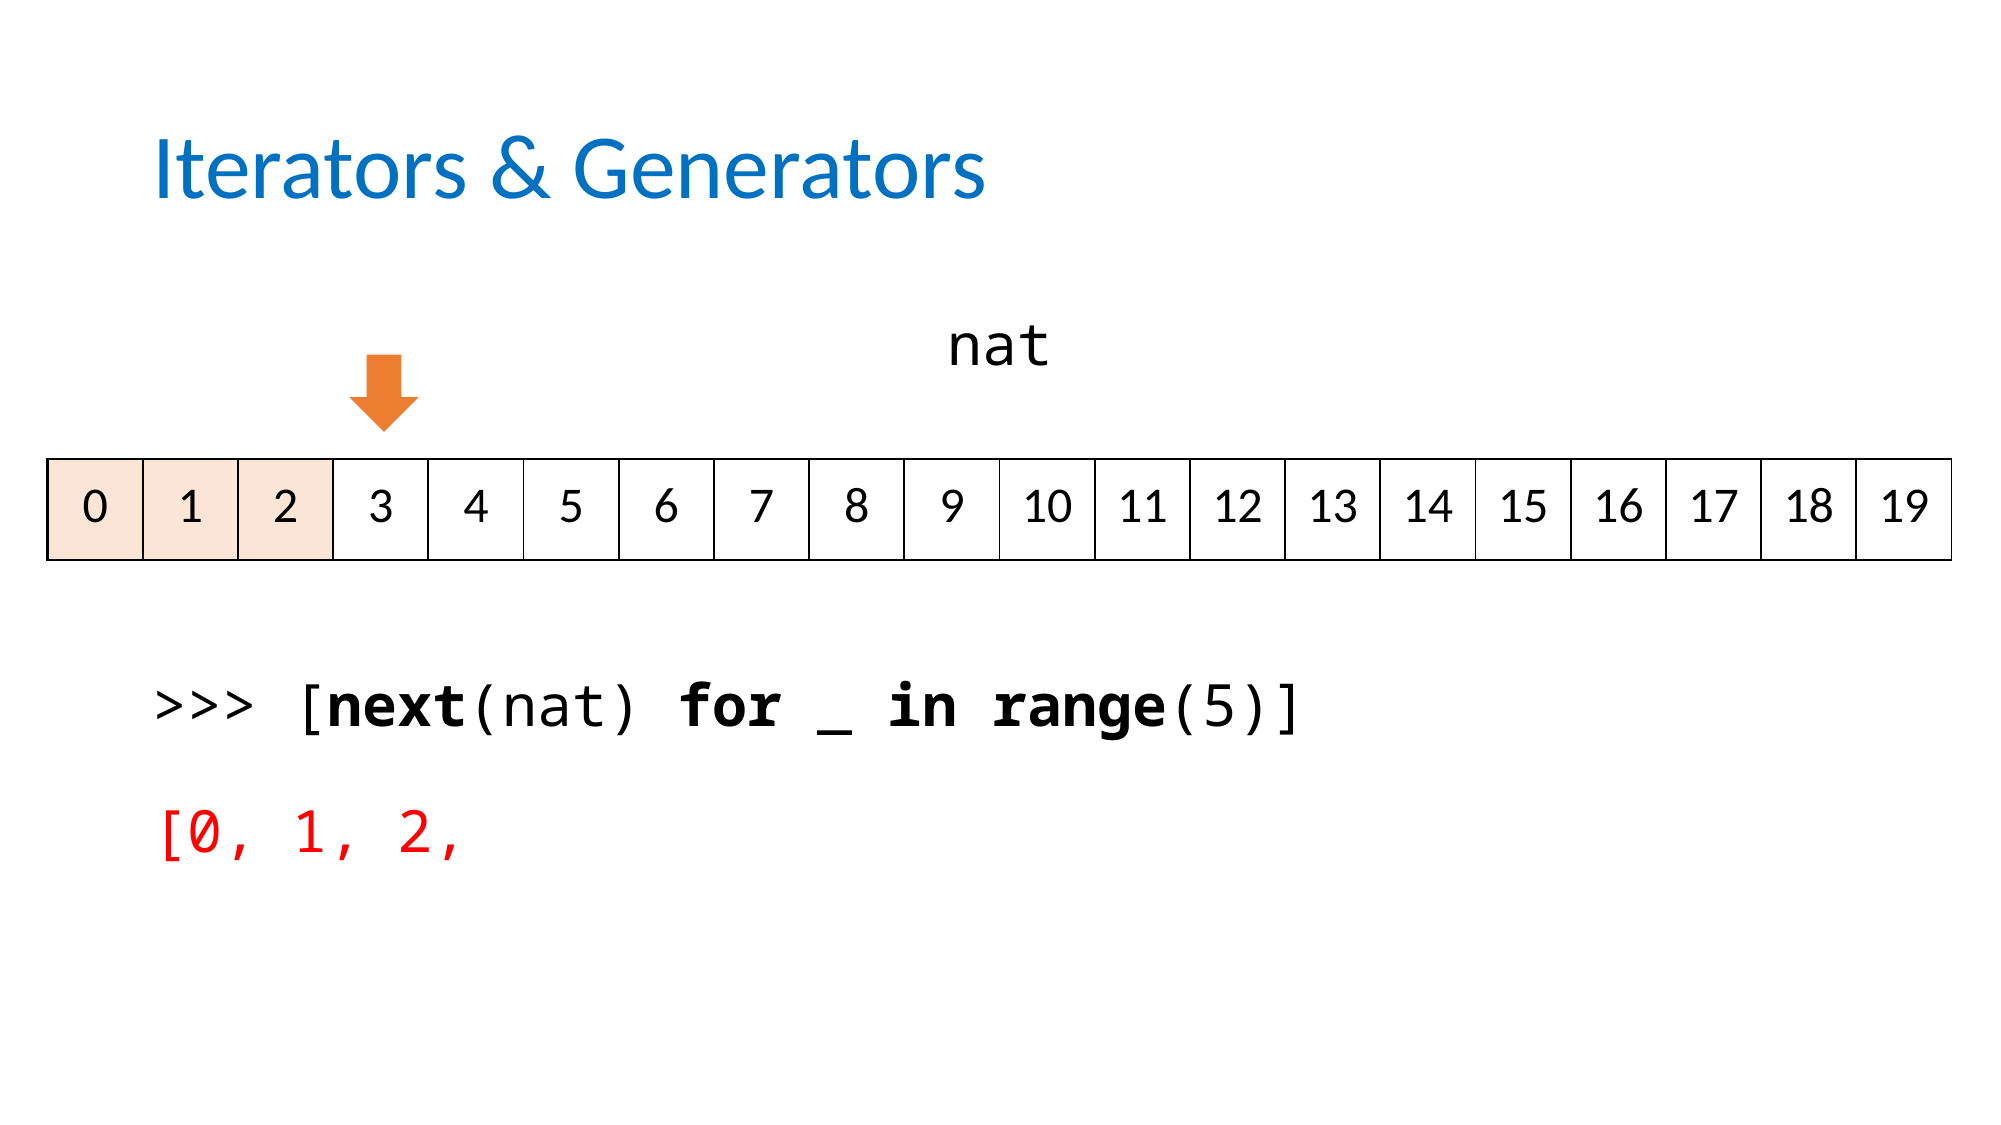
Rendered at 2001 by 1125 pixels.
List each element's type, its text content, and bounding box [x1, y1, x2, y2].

table_header 16 [1572, 460, 1665, 559]
text_box >>> [next(nat) for _ in range(5)] [0, 1, 2, [137, 625, 1863, 1066]
table_header 6 [620, 460, 713, 559]
table_header 12 [1191, 460, 1284, 559]
table_header 7 [715, 460, 808, 559]
table_header 11 [1096, 460, 1189, 559]
table_header 0 [49, 460, 142, 559]
table_header 4 [429, 460, 523, 559]
table_header 14 [1381, 460, 1475, 559]
table_header 2 [239, 460, 332, 559]
table_header 19 [1857, 460, 1951, 559]
table_header 17 [1667, 460, 1760, 559]
text_box nat [932, 300, 1068, 385]
table_header 15 [1476, 460, 1570, 559]
table_header 8 [810, 460, 903, 559]
table_header 5 [524, 460, 618, 559]
table_header 13 [1286, 460, 1379, 559]
table_header 1 [144, 460, 237, 559]
table_header 18 [1762, 460, 1855, 559]
table_header 3 [334, 460, 427, 559]
table_header 10 [1000, 460, 1094, 559]
title Iterators & Generators [137, 59, 1863, 278]
table_header 9 [905, 460, 999, 559]
text_box [349, 354, 419, 432]
